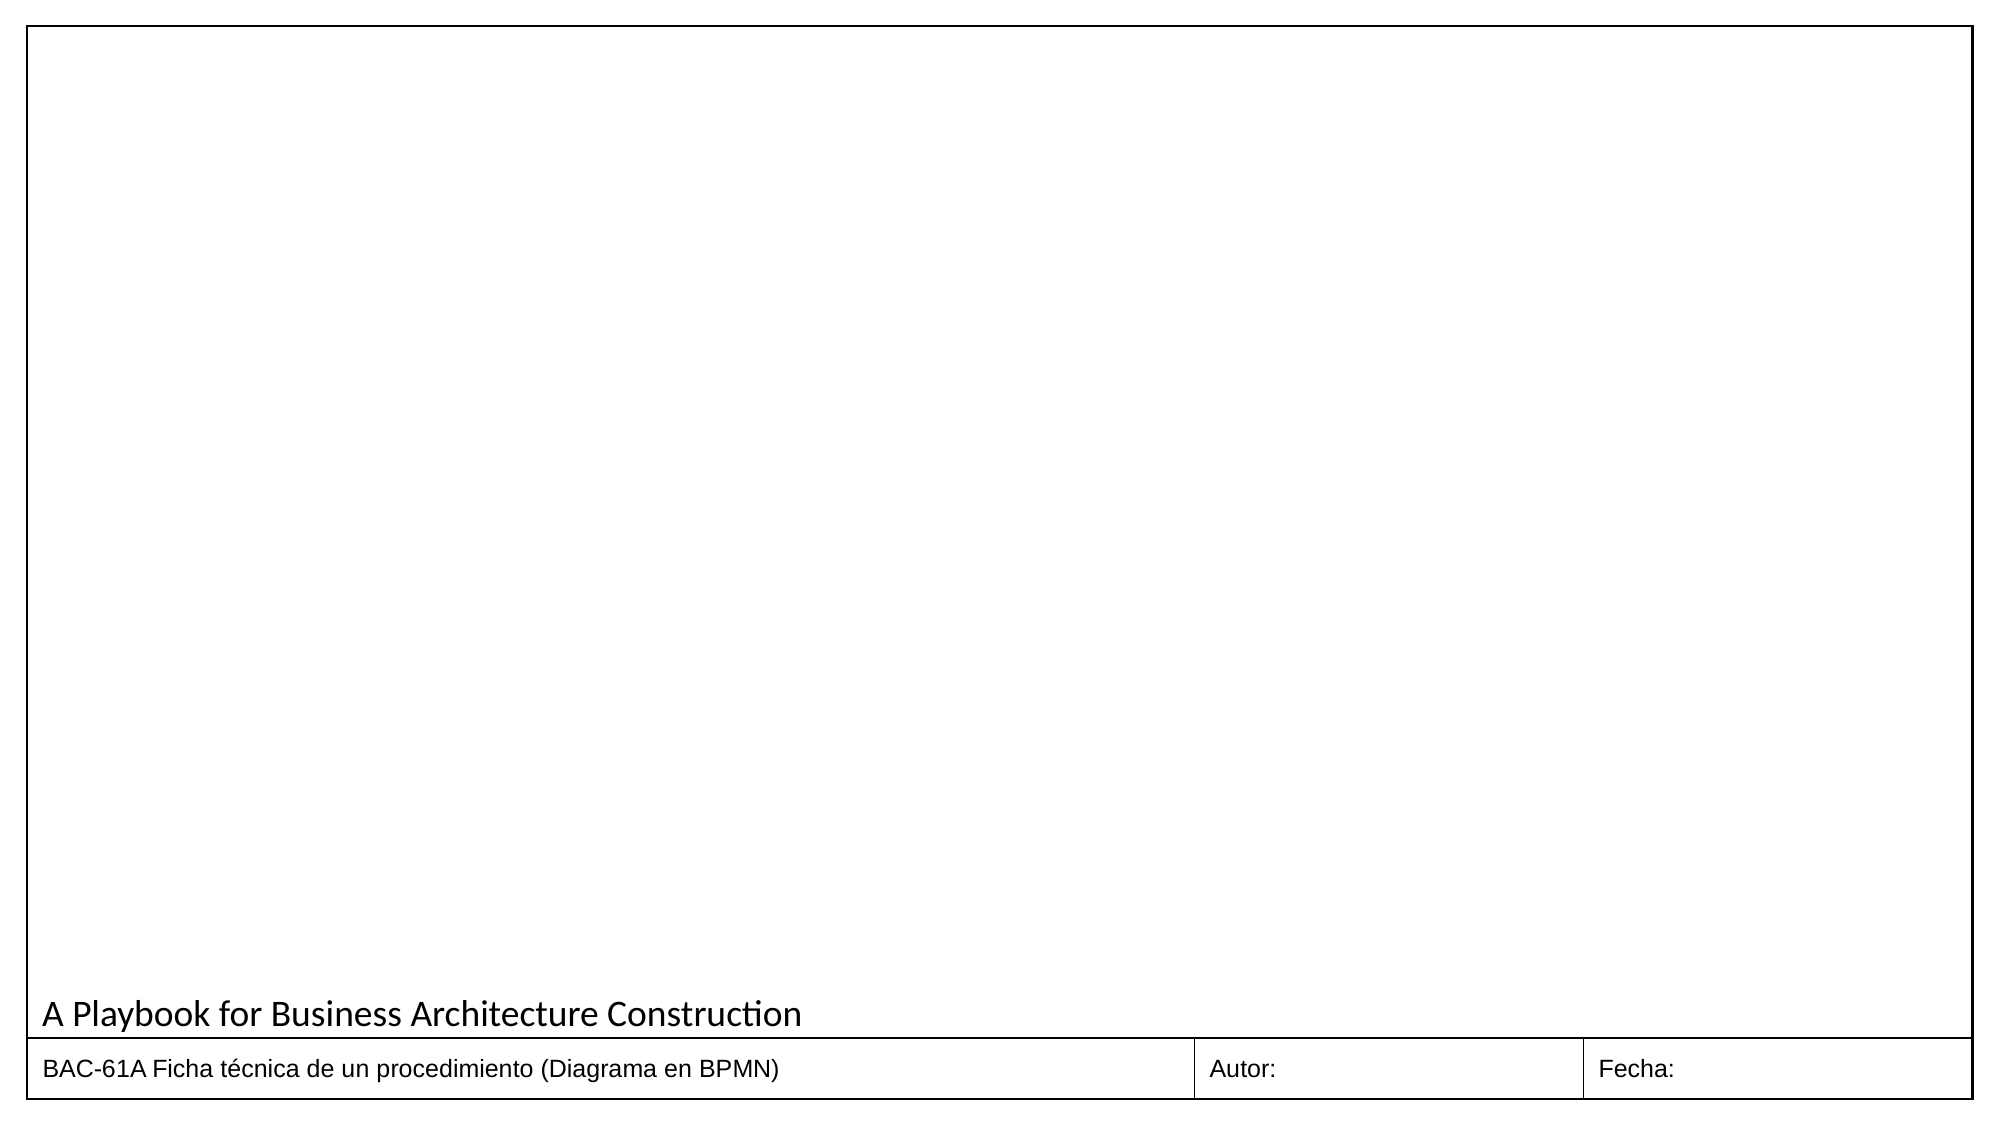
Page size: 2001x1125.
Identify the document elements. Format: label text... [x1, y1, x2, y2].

table_header BAC-61A Ficha técnica de un procedimiento (Diagrama en BPMN) [28, 1039, 1194, 1098]
text_box [26, 25, 1974, 1100]
text_box A Playbook for Business Architecture Construction [27, 981, 1028, 1041]
table_header Autor: [1195, 1039, 1583, 1098]
table_header Fecha: [1584, 1039, 1972, 1098]
